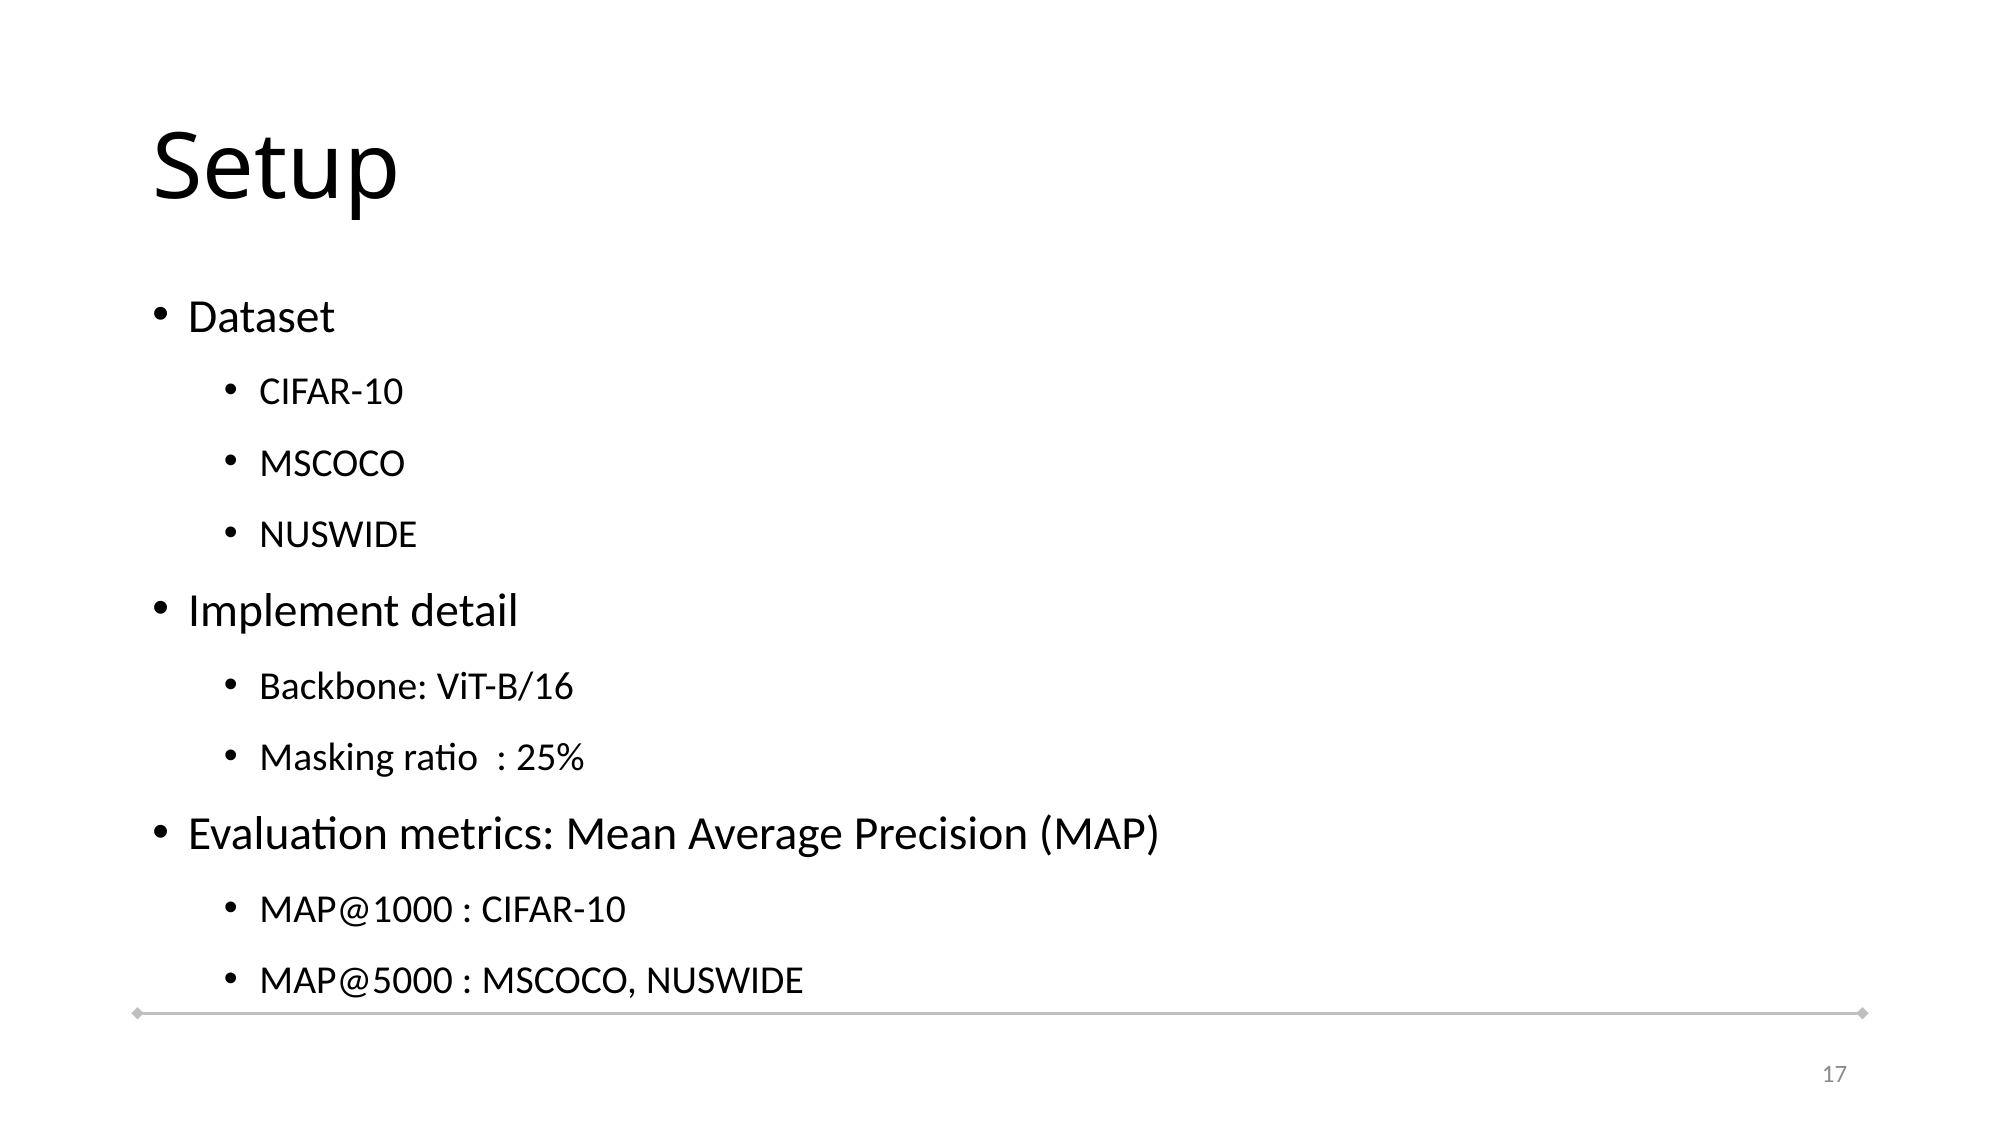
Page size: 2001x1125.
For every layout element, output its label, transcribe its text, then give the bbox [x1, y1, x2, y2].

title Setup [137, 59, 1863, 278]
slide_number 17 [1412, 1042, 1863, 1103]
